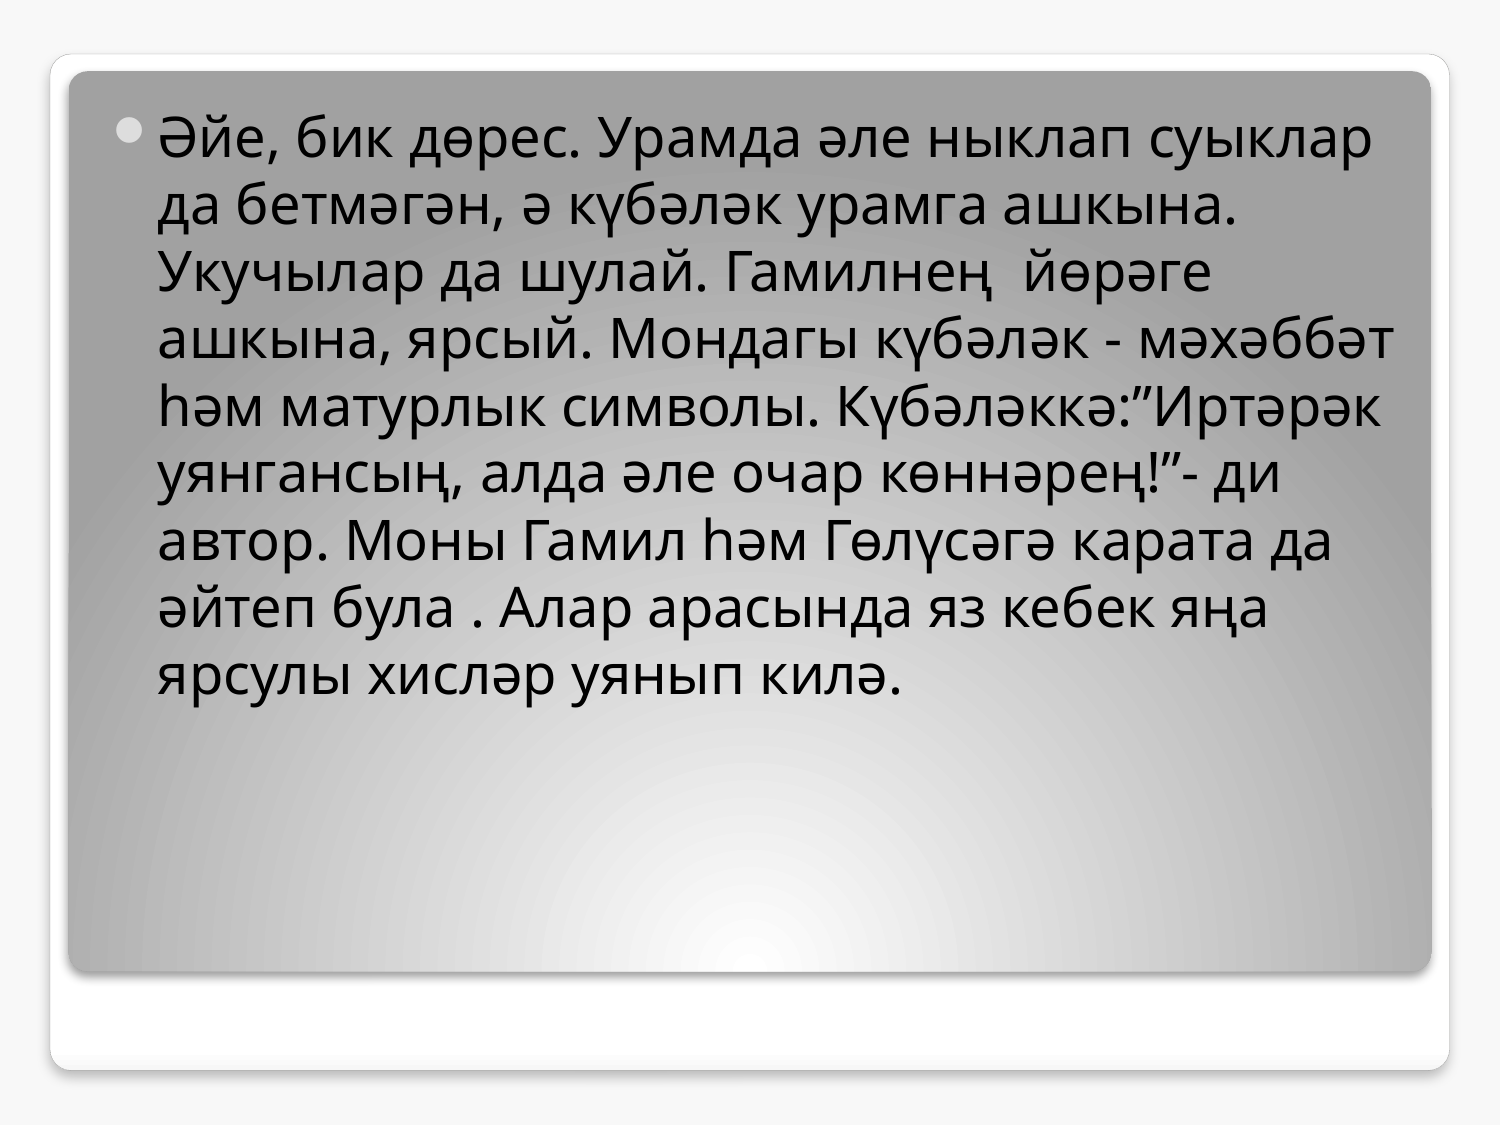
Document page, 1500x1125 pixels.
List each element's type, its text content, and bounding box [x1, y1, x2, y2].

list Әйе, бик дөрес. Урамда әле ныклап суыклар да бетмәгән, ә күбәләк урамга ашкына. Укучылар да шулай. Гамилнең йөрәге ашкына, ярсый. Мондагы күбәләк - мәхәббәт һәм матурлык символы. Күбәләккә:”Иртәрәк уянгансың, алда әле очар көннәрең!”- ди автор. Моны Гамил һәм Гөлүсәгә карата да әйтеп була . Алар арасында яз кебек яңа ярсулы хисләр уянып килә. [82, 86, 1425, 774]
